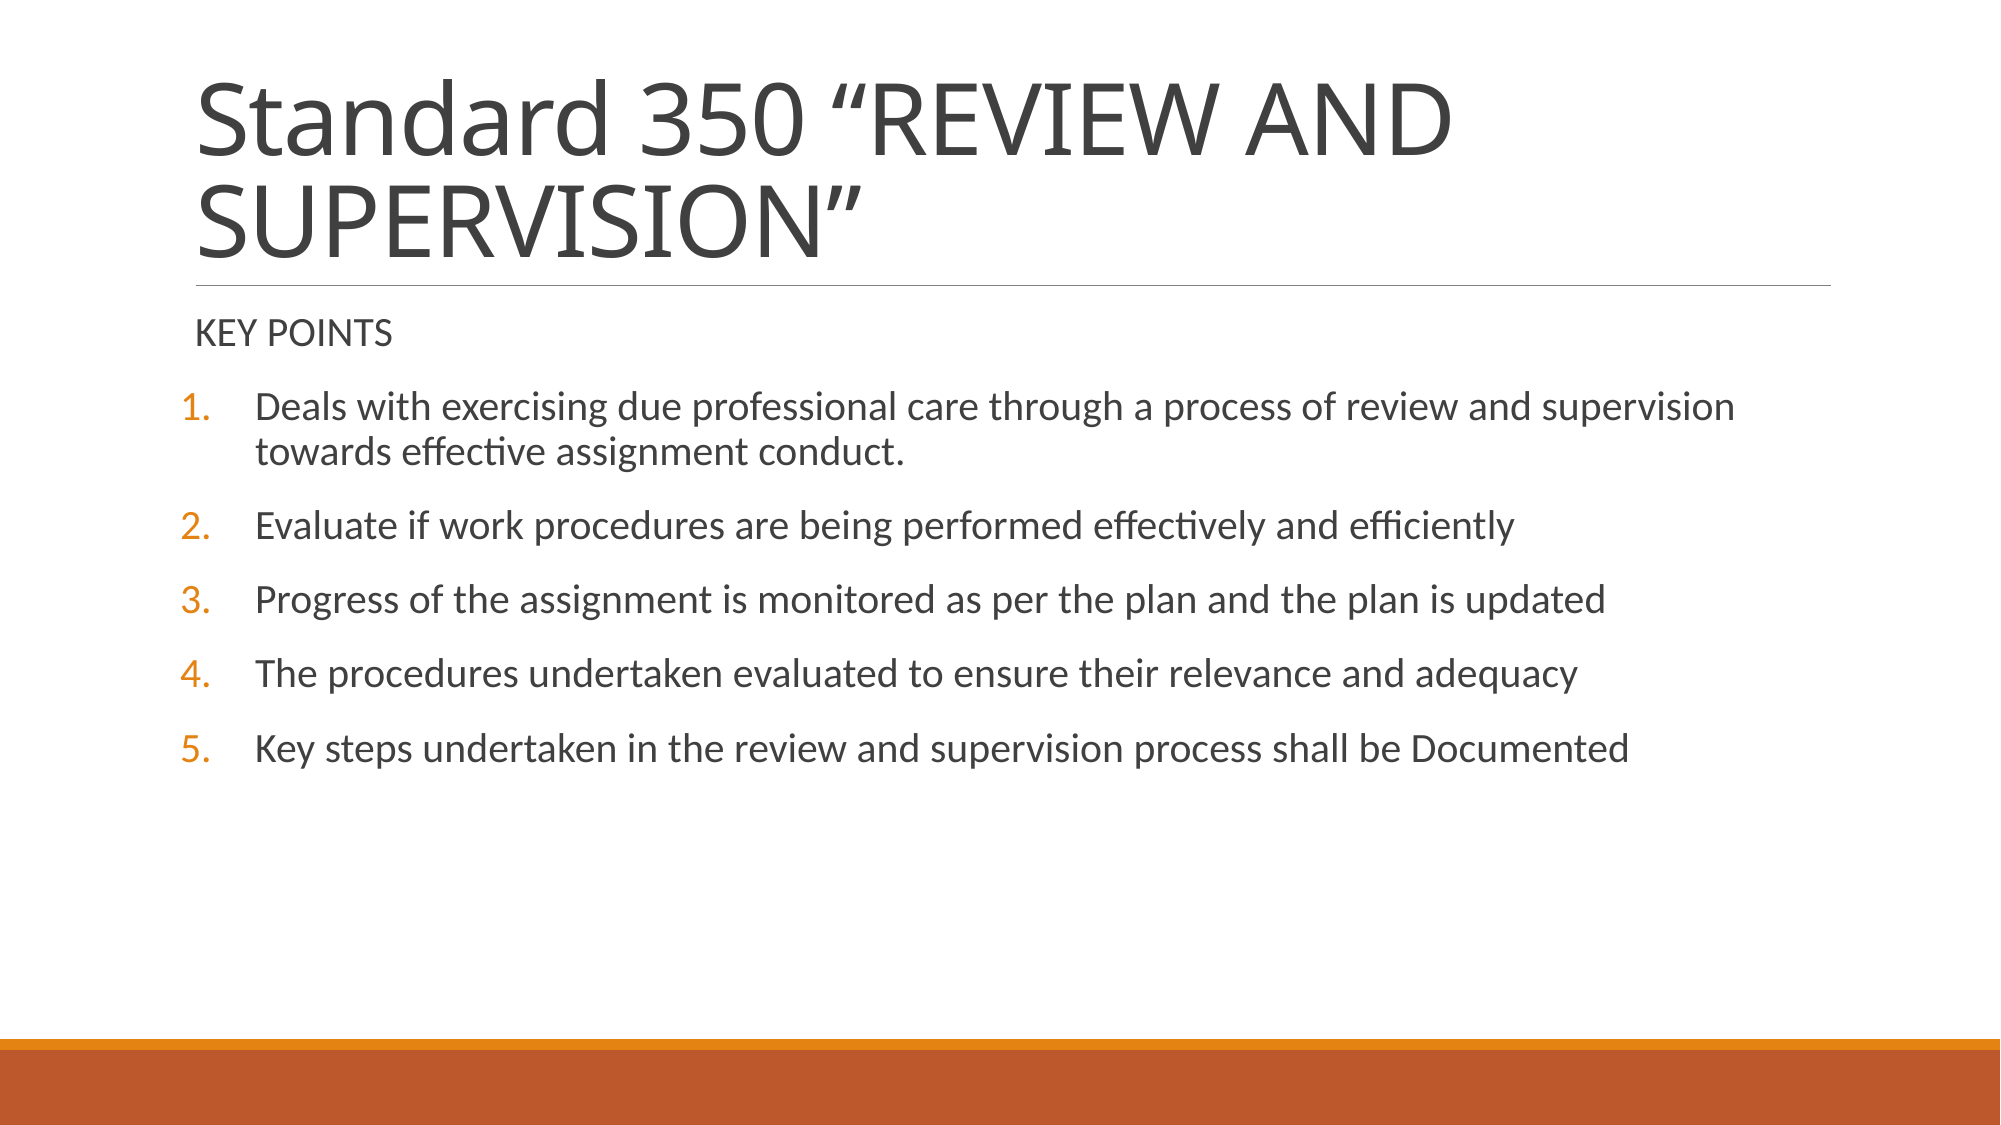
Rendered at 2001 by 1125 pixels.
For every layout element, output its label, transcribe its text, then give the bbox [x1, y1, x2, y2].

title Standard 350 “REVIEW AND SUPERVISION” [180, 47, 1830, 285]
list KEY POINTS Deals with exercising due professional care through a process of review and supervision towards effective assignment conduct. Evaluate if work procedures are being performed effectively and efficiently Progress of the assignment is monitored as per the plan and the plan is updated The procedures undertaken evaluated to ensure their relevance and adequacy Key steps undertaken in the review and supervision process shall be Documented [180, 302, 1830, 963]
